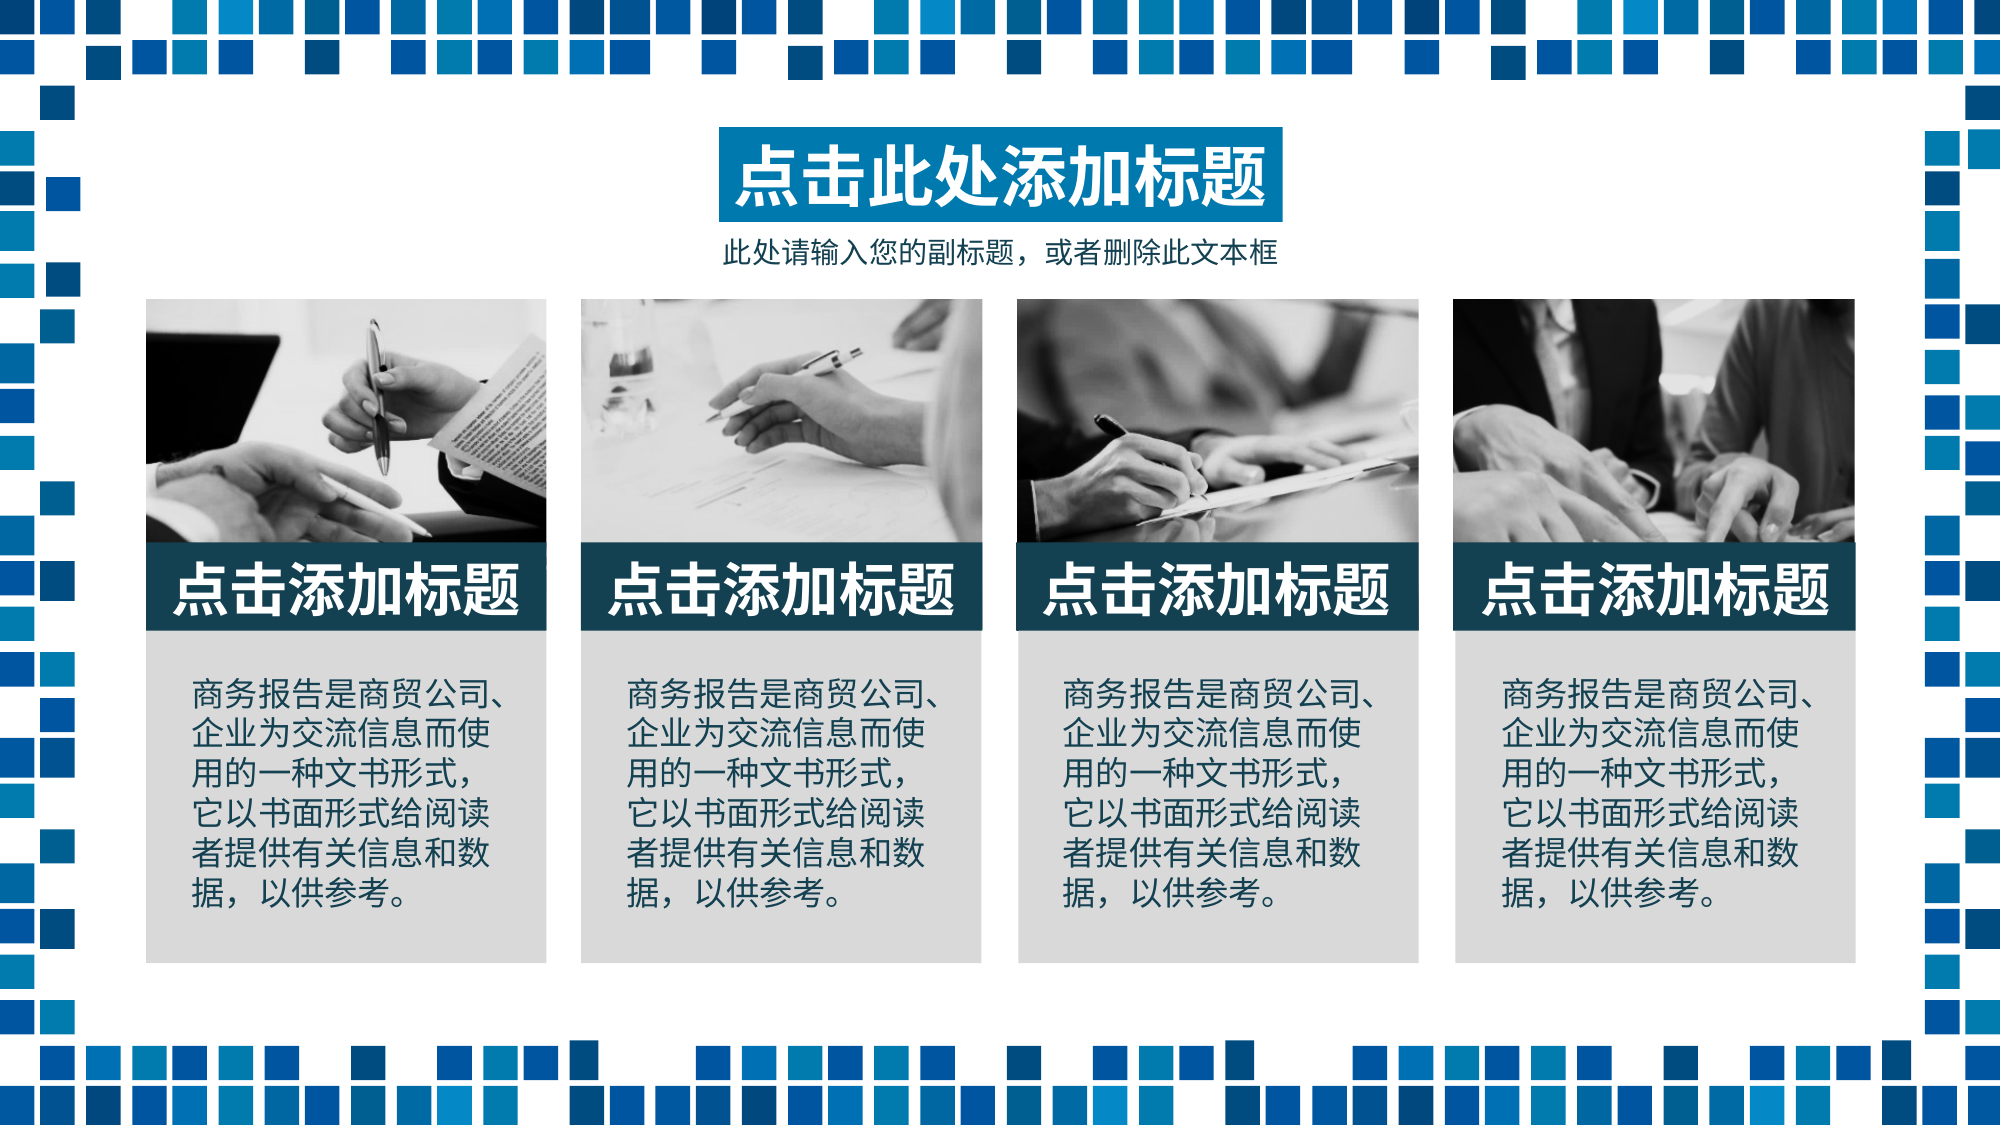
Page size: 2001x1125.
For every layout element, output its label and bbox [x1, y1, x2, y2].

text_box [483, 1085, 518, 1125]
text_box [1965, 395, 2000, 430]
text_box [0, 783, 35, 818]
text_box [920, 0, 955, 35]
text_box [788, 45, 823, 80]
text_box [345, 0, 380, 35]
text_box [1749, 1045, 1785, 1081]
text_box [1398, 1085, 1434, 1125]
text_box [40, 0, 75, 35]
text_box [1974, 0, 2000, 35]
text_box [1265, 1085, 1301, 1125]
text_box [40, 909, 75, 949]
text_box [0, 606, 35, 641]
text_box [1663, 1085, 1698, 1125]
text_box [1709, 40, 1745, 75]
text_box [1965, 829, 2000, 864]
text_box [1577, 1085, 1612, 1125]
text_box [1924, 783, 1960, 818]
text_box [655, 1085, 691, 1125]
text_box [1352, 1045, 1388, 1081]
text_box [1225, 0, 1260, 35]
text_box [86, 45, 121, 80]
text_box [1965, 698, 2000, 733]
text_box [1139, 1085, 1174, 1125]
text_box [1924, 1000, 1960, 1035]
text_box [1925, 211, 1960, 251]
text_box [1965, 1045, 2000, 1081]
picture [146, 299, 547, 630]
text_box [1965, 481, 2000, 516]
text_box [1965, 561, 2000, 601]
text_box [741, 1085, 777, 1125]
text_box [0, 863, 35, 904]
text_box [523, 1045, 559, 1081]
text_box [40, 561, 75, 601]
text_box [132, 1085, 167, 1125]
text_box [172, 0, 207, 35]
text_box [0, 388, 35, 424]
text_box [258, 0, 294, 35]
text_box [0, 263, 35, 298]
text_box [1092, 40, 1128, 75]
text_box [741, 1045, 777, 1081]
text_box [1398, 1045, 1434, 1081]
text_box [1179, 0, 1214, 35]
text_box [1795, 1045, 1831, 1081]
text_box [40, 309, 75, 344]
text_box [145, 541, 547, 964]
text_box [172, 1085, 207, 1125]
text_box [1352, 1085, 1388, 1125]
text_box [1577, 1045, 1612, 1081]
text_box [1924, 954, 1960, 989]
text_box [1974, 40, 2000, 75]
text_box [960, 1085, 995, 1125]
text_box [1531, 1045, 1566, 1081]
text_box [1965, 441, 2000, 476]
text_box [437, 40, 472, 75]
text_box [86, 1085, 121, 1125]
text_box [569, 1040, 599, 1081]
text_box [1968, 1085, 2000, 1125]
text_box [0, 435, 35, 470]
picture [580, 299, 983, 630]
text_box [483, 1045, 518, 1081]
text_box [1965, 737, 2000, 778]
text_box [695, 1085, 731, 1125]
text_box [0, 0, 35, 35]
text_box [1092, 0, 1128, 35]
text_box [0, 515, 35, 556]
text_box [0, 211, 35, 251]
text_box [0, 40, 35, 75]
text_box [655, 0, 691, 35]
text_box [1491, 45, 1526, 80]
text_box [1179, 40, 1214, 75]
text_box [834, 40, 869, 75]
text_box [1924, 908, 1960, 944]
text_box [1924, 258, 1960, 299]
text_box [0, 171, 35, 206]
text_box [1623, 40, 1658, 75]
text_box [569, 0, 605, 35]
text_box [1924, 606, 1960, 641]
text_box [1537, 40, 1572, 75]
text_box [1006, 0, 1042, 35]
text_box [1663, 0, 1699, 35]
text_box [1796, 0, 1831, 35]
text_box [1312, 1085, 1347, 1125]
text_box [960, 0, 996, 35]
picture [1017, 299, 1419, 631]
text_box [437, 0, 472, 35]
text_box [1052, 1085, 1088, 1125]
text_box [1842, 0, 1877, 35]
text_box [1924, 737, 1960, 778]
text_box [0, 343, 35, 384]
text_box [46, 177, 81, 212]
text_box [40, 698, 75, 733]
text_box [1271, 40, 1306, 75]
text_box [304, 1085, 340, 1125]
text_box [1531, 1085, 1566, 1125]
text_box [1796, 40, 1831, 75]
text_box [1882, 1085, 1917, 1125]
text_box [1965, 304, 2000, 345]
picture [1453, 299, 1855, 631]
text_box [788, 1085, 823, 1125]
text_box [1015, 541, 1420, 964]
text_box [437, 1045, 472, 1081]
text_box [396, 1085, 432, 1125]
text_box [580, 630, 983, 964]
text_box [1924, 515, 1960, 556]
text_box [1006, 40, 1042, 75]
text_box [609, 1085, 645, 1125]
text_box [874, 40, 909, 75]
text_box [1968, 129, 2000, 170]
text_box [1484, 1085, 1520, 1125]
text_box [788, 0, 823, 35]
text_box [719, 127, 1283, 222]
text_box [0, 1085, 35, 1125]
text_box [1225, 1040, 1255, 1081]
text_box [828, 1085, 863, 1125]
text_box [40, 85, 75, 120]
text_box [1924, 652, 1960, 687]
text_box [874, 0, 909, 35]
text_box [1965, 909, 2000, 949]
text_box [391, 40, 426, 75]
text_box [1924, 304, 1960, 339]
text_box [218, 0, 254, 35]
text_box [477, 0, 512, 35]
text_box [40, 1085, 75, 1125]
text_box [1749, 0, 1785, 35]
text_box [701, 40, 737, 75]
text_box [1623, 0, 1658, 35]
text_box [1006, 1045, 1042, 1081]
text_box [264, 1085, 300, 1125]
text_box [46, 262, 81, 297]
text_box [1139, 1045, 1174, 1081]
text_box [874, 1045, 909, 1081]
text_box [695, 1045, 731, 1081]
text_box [1965, 652, 2000, 687]
text_box [1179, 1045, 1214, 1081]
text_box [1577, 0, 1612, 35]
text_box [0, 131, 35, 166]
text_box [1924, 131, 1960, 166]
text_box [0, 561, 35, 596]
text_box [828, 1045, 863, 1081]
text_box [569, 1085, 605, 1125]
text_box [1139, 0, 1174, 35]
text_box [920, 40, 955, 75]
text_box [1225, 40, 1260, 75]
text_box [1452, 541, 1857, 964]
text_box [1404, 40, 1440, 75]
text_box [40, 1045, 75, 1081]
text_box [1882, 40, 1917, 75]
text_box [788, 1045, 823, 1081]
text_box [172, 1045, 207, 1081]
text_box [351, 1045, 386, 1081]
text_box [0, 954, 35, 989]
text_box [1006, 1085, 1042, 1125]
text_box [1924, 349, 1960, 385]
text_box [1965, 1000, 2000, 1035]
text_box [0, 737, 35, 778]
text_box [693, 231, 1309, 273]
text_box [1925, 171, 1960, 206]
text_box [1795, 1085, 1831, 1125]
text_box [1924, 395, 1960, 430]
text_box [40, 829, 75, 864]
text_box [569, 40, 605, 75]
text_box [523, 0, 559, 35]
text_box [477, 40, 512, 75]
text_box [40, 737, 75, 778]
text_box [874, 1085, 909, 1125]
text_box [172, 40, 207, 75]
text_box [1491, 0, 1526, 35]
text_box [1092, 1045, 1128, 1081]
text_box [86, 0, 121, 35]
text_box [1444, 1085, 1480, 1125]
text_box [609, 40, 651, 75]
text_box [1617, 1085, 1652, 1125]
text_box [1357, 0, 1393, 35]
text_box [1836, 1045, 1871, 1081]
text_box [1928, 0, 1963, 35]
text_box [0, 1000, 35, 1035]
text_box [218, 1085, 254, 1125]
text_box [1577, 40, 1612, 75]
text_box [40, 481, 75, 516]
text_box [1046, 0, 1082, 35]
text_box [304, 0, 340, 35]
text_box [391, 0, 426, 35]
text_box [1092, 1085, 1128, 1125]
text_box [523, 40, 559, 75]
text_box [1444, 1045, 1480, 1081]
text_box [40, 652, 75, 687]
text_box [351, 1085, 386, 1125]
text_box [1882, 0, 1917, 35]
text_box [701, 0, 737, 35]
text_box [1924, 561, 1960, 596]
text_box [1928, 40, 1963, 75]
text_box [1709, 0, 1745, 35]
text_box [920, 1085, 955, 1125]
text_box [1709, 1085, 1744, 1125]
text_box [1311, 40, 1353, 75]
text_box [437, 1085, 472, 1125]
text_box [218, 1045, 254, 1081]
text_box [218, 40, 254, 75]
text_box [132, 40, 167, 75]
text_box [1965, 85, 2000, 120]
text_box [1225, 1085, 1260, 1125]
text_box [1749, 1085, 1785, 1125]
text_box [1922, 1085, 1957, 1125]
text_box [1404, 0, 1440, 35]
text_box [741, 0, 777, 35]
text_box [609, 0, 651, 35]
text_box [1842, 40, 1877, 75]
text_box [132, 1045, 167, 1081]
text_box [1882, 1040, 1912, 1081]
text_box [1445, 0, 1480, 35]
text_box [1924, 435, 1960, 470]
text_box [264, 1045, 300, 1081]
text_box [1484, 1045, 1520, 1081]
text_box [304, 40, 340, 75]
text_box [1311, 0, 1353, 35]
text_box [40, 1000, 75, 1035]
text_box [0, 908, 35, 944]
text_box [0, 652, 35, 687]
text_box [86, 1045, 121, 1081]
text_box [1271, 0, 1306, 35]
text_box [1924, 863, 1960, 904]
text_box [920, 1045, 955, 1081]
text_box [1663, 1045, 1698, 1081]
text_box [1139, 40, 1174, 75]
